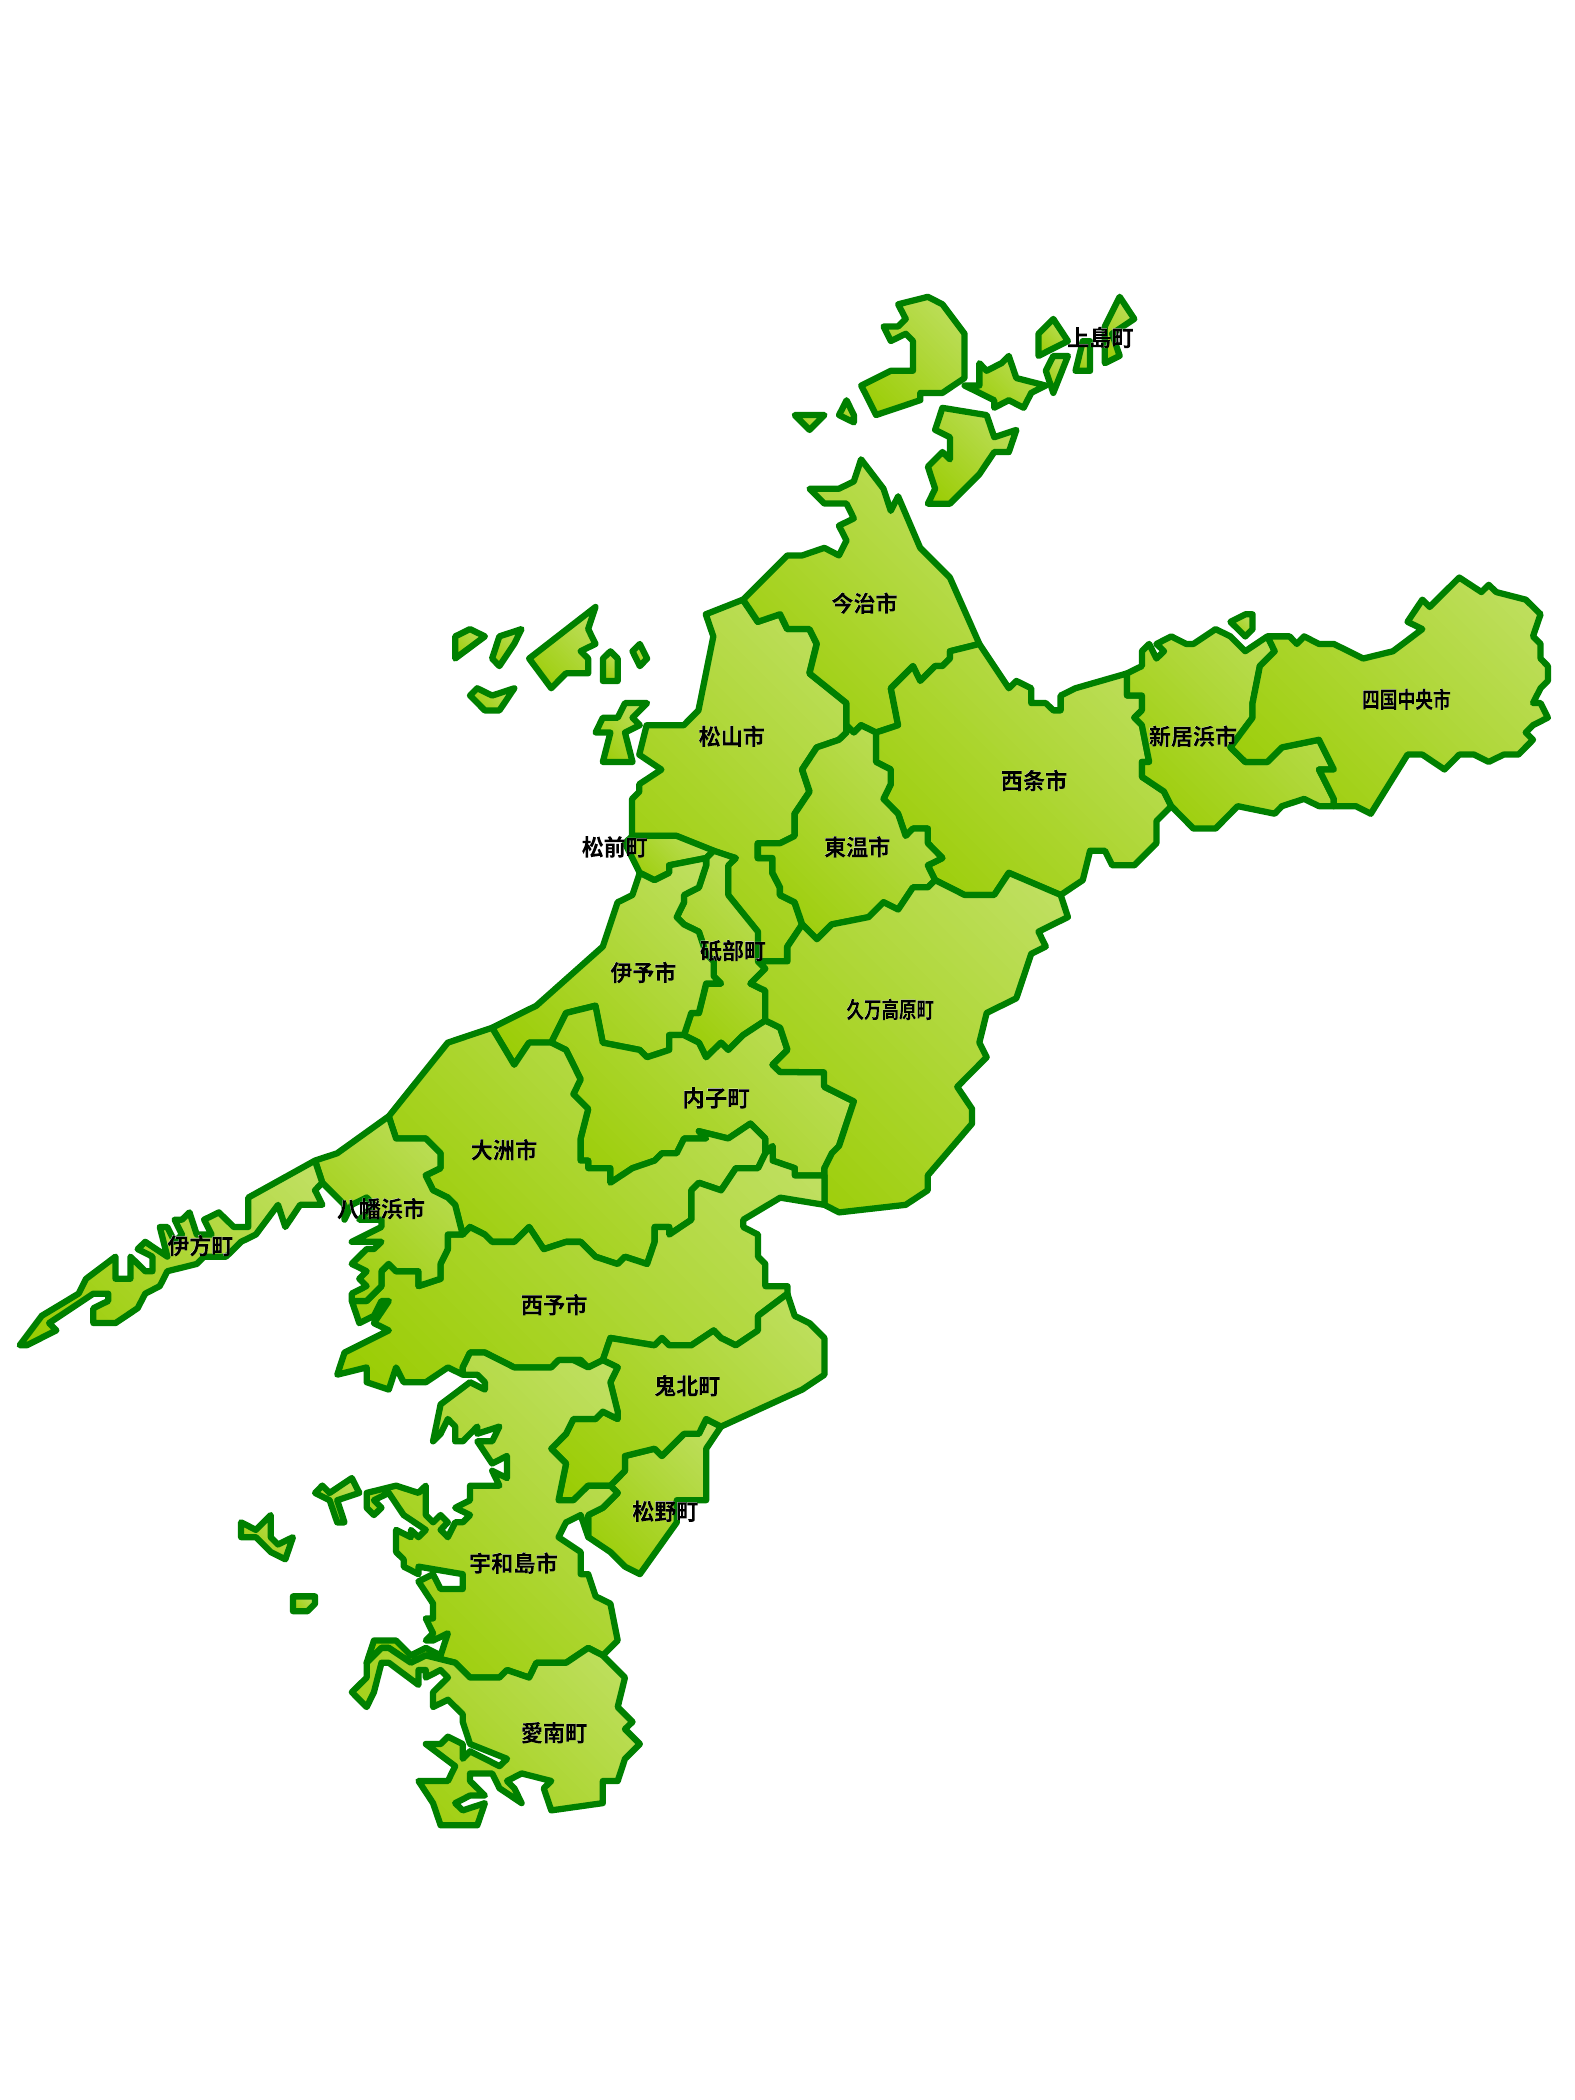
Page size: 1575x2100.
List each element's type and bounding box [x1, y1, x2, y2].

text_box [521, 1293, 587, 1316]
text_box [469, 1551, 558, 1575]
text_box [521, 1721, 587, 1744]
text_box [336, 1197, 425, 1220]
text_box [581, 835, 648, 858]
text_box [1067, 326, 1134, 349]
text_box [1001, 769, 1067, 792]
text_box [19, 296, 1549, 1826]
text_box [1148, 724, 1237, 748]
text_box [654, 1374, 720, 1397]
text_box [698, 724, 765, 748]
text_box [846, 998, 934, 1021]
text_box [167, 1234, 233, 1257]
text_box [1363, 687, 1451, 711]
text_box [699, 939, 766, 962]
text_box [683, 1086, 750, 1109]
text_box [824, 835, 890, 858]
text_box [831, 591, 898, 615]
text_box [471, 1138, 537, 1161]
text_box [610, 961, 676, 984]
text_box [632, 1499, 698, 1523]
